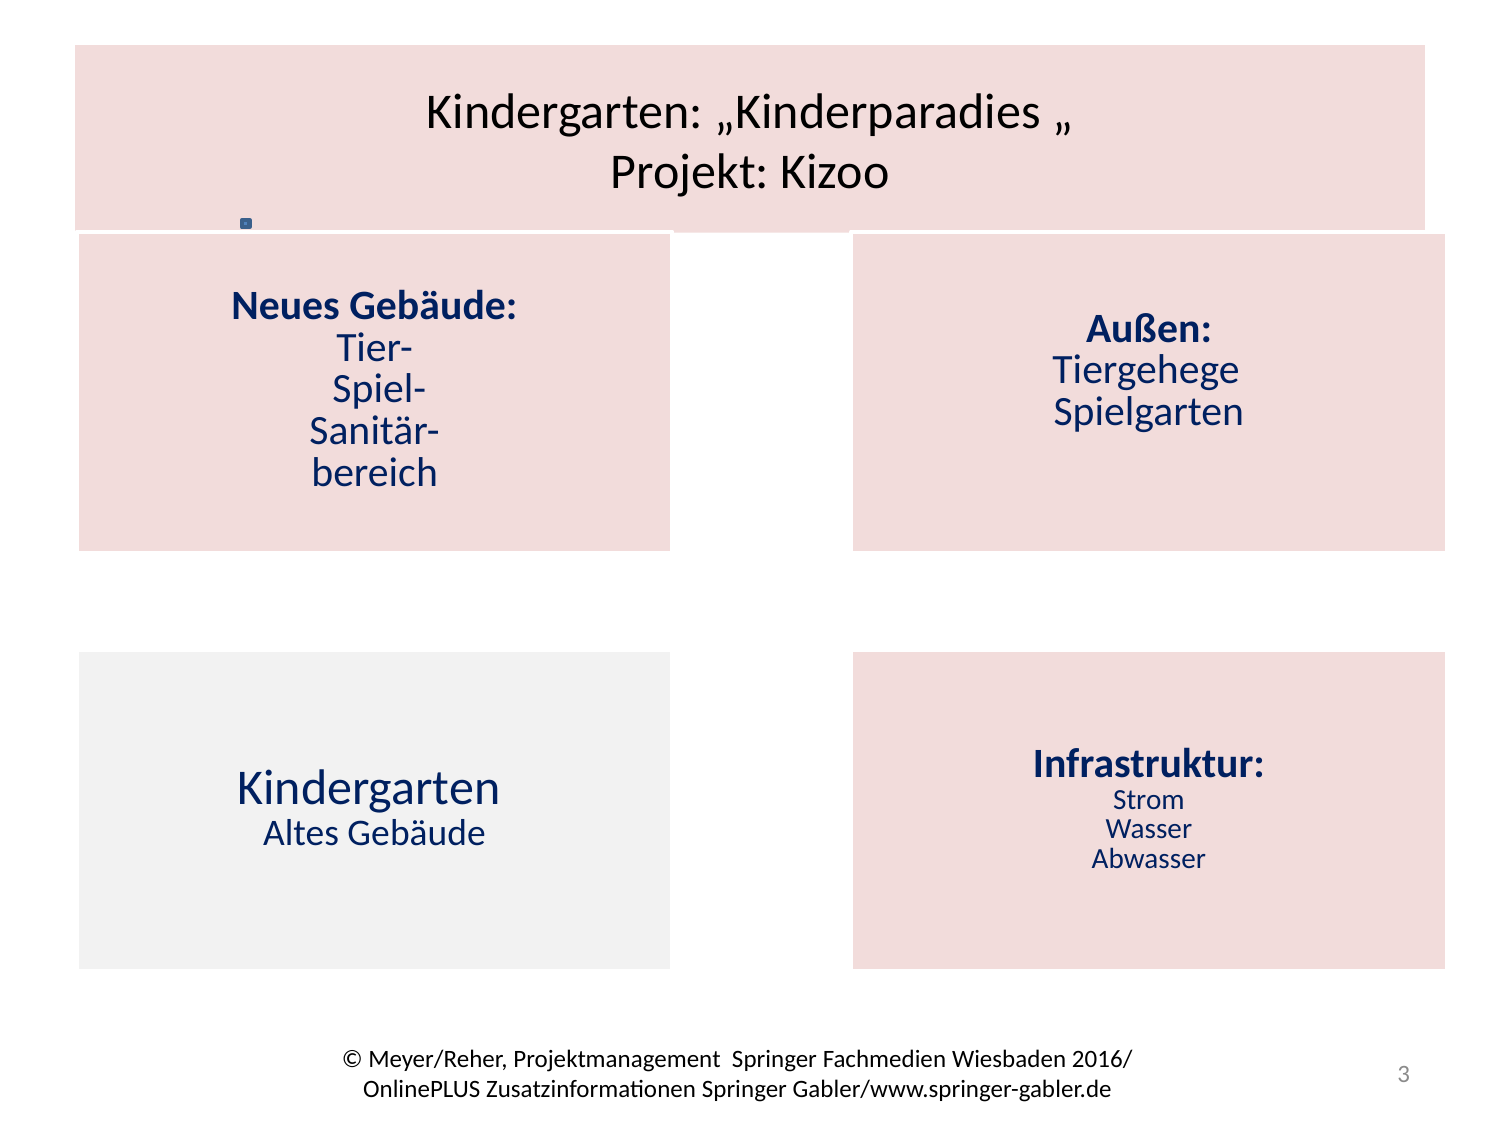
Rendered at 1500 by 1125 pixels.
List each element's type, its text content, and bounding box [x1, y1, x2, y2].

slide_number 3 [1074, 1042, 1425, 1103]
title Kindergarten: „Kinderparadies „ Projekt: Kizoo [75, 45, 1425, 230]
text_box [240, 218, 252, 229]
footer © Meyer/Reher, Projektmanagement Springer Fachmedien Wiesbaden 2016/ OnlinePLUS Zusatzinformationen Springer Gabler/www.springer-gabler.de [76, 1042, 1074, 1103]
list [76, 231, 1448, 998]
